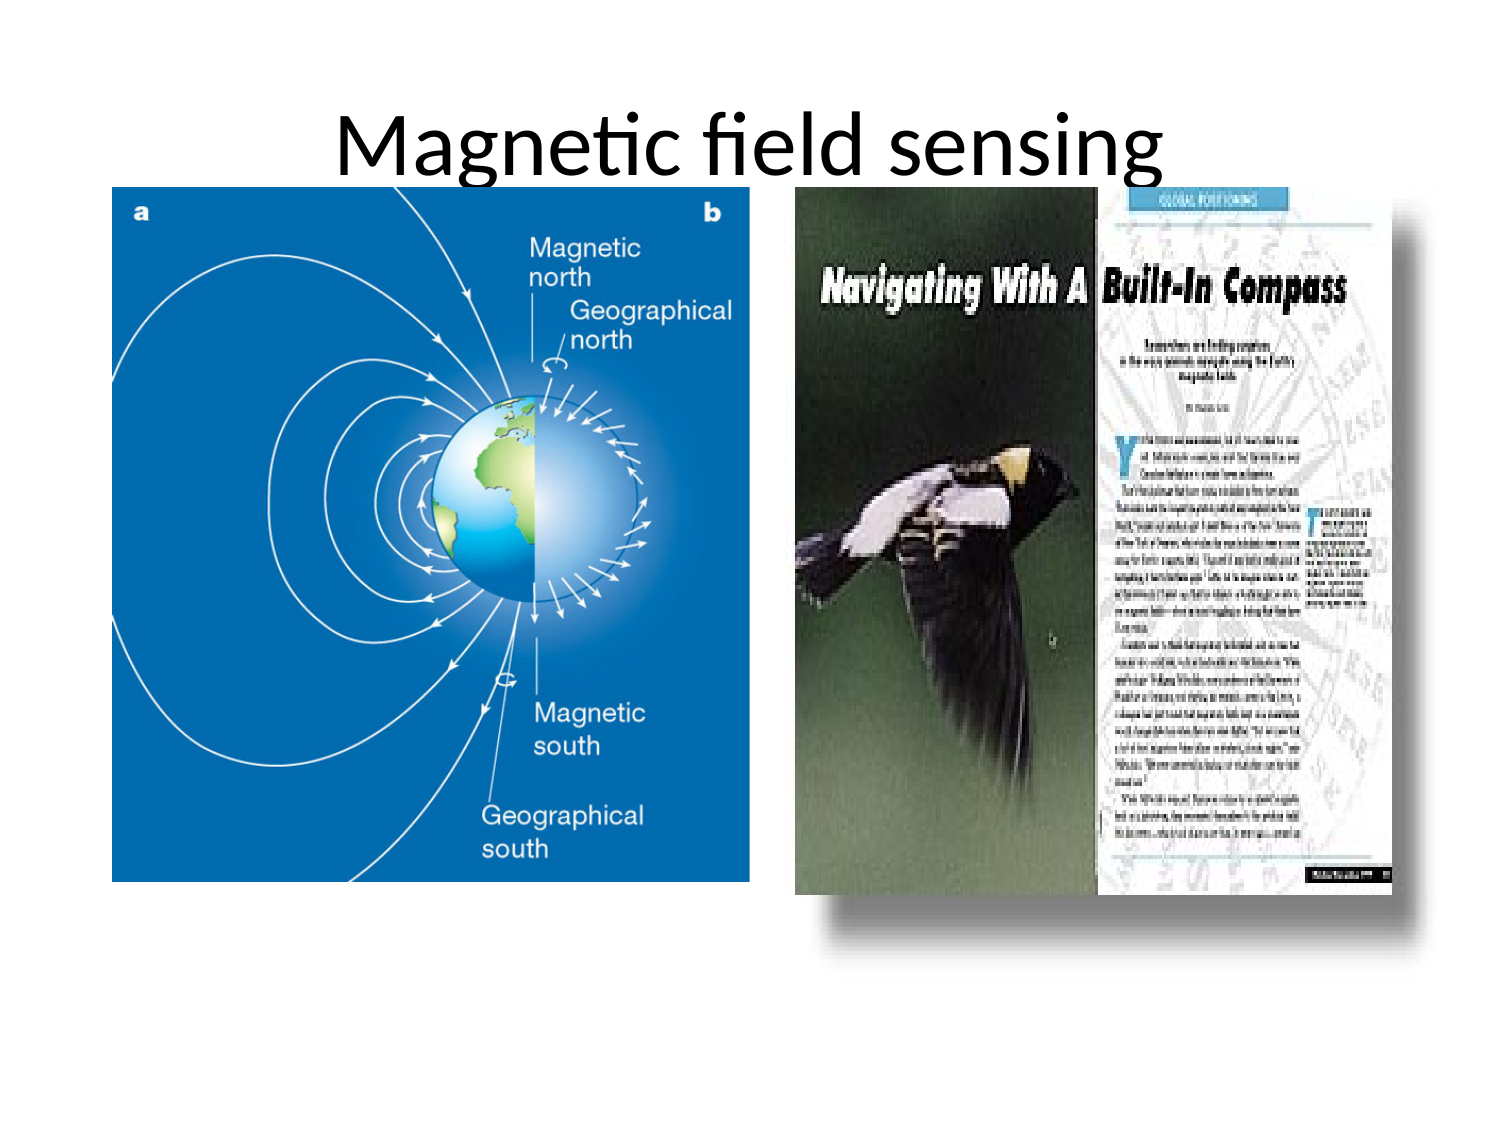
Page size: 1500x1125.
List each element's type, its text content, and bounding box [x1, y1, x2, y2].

title Magnetic field sensing [75, 45, 1425, 233]
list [783, 187, 1463, 1004]
picture [112, 187, 751, 882]
